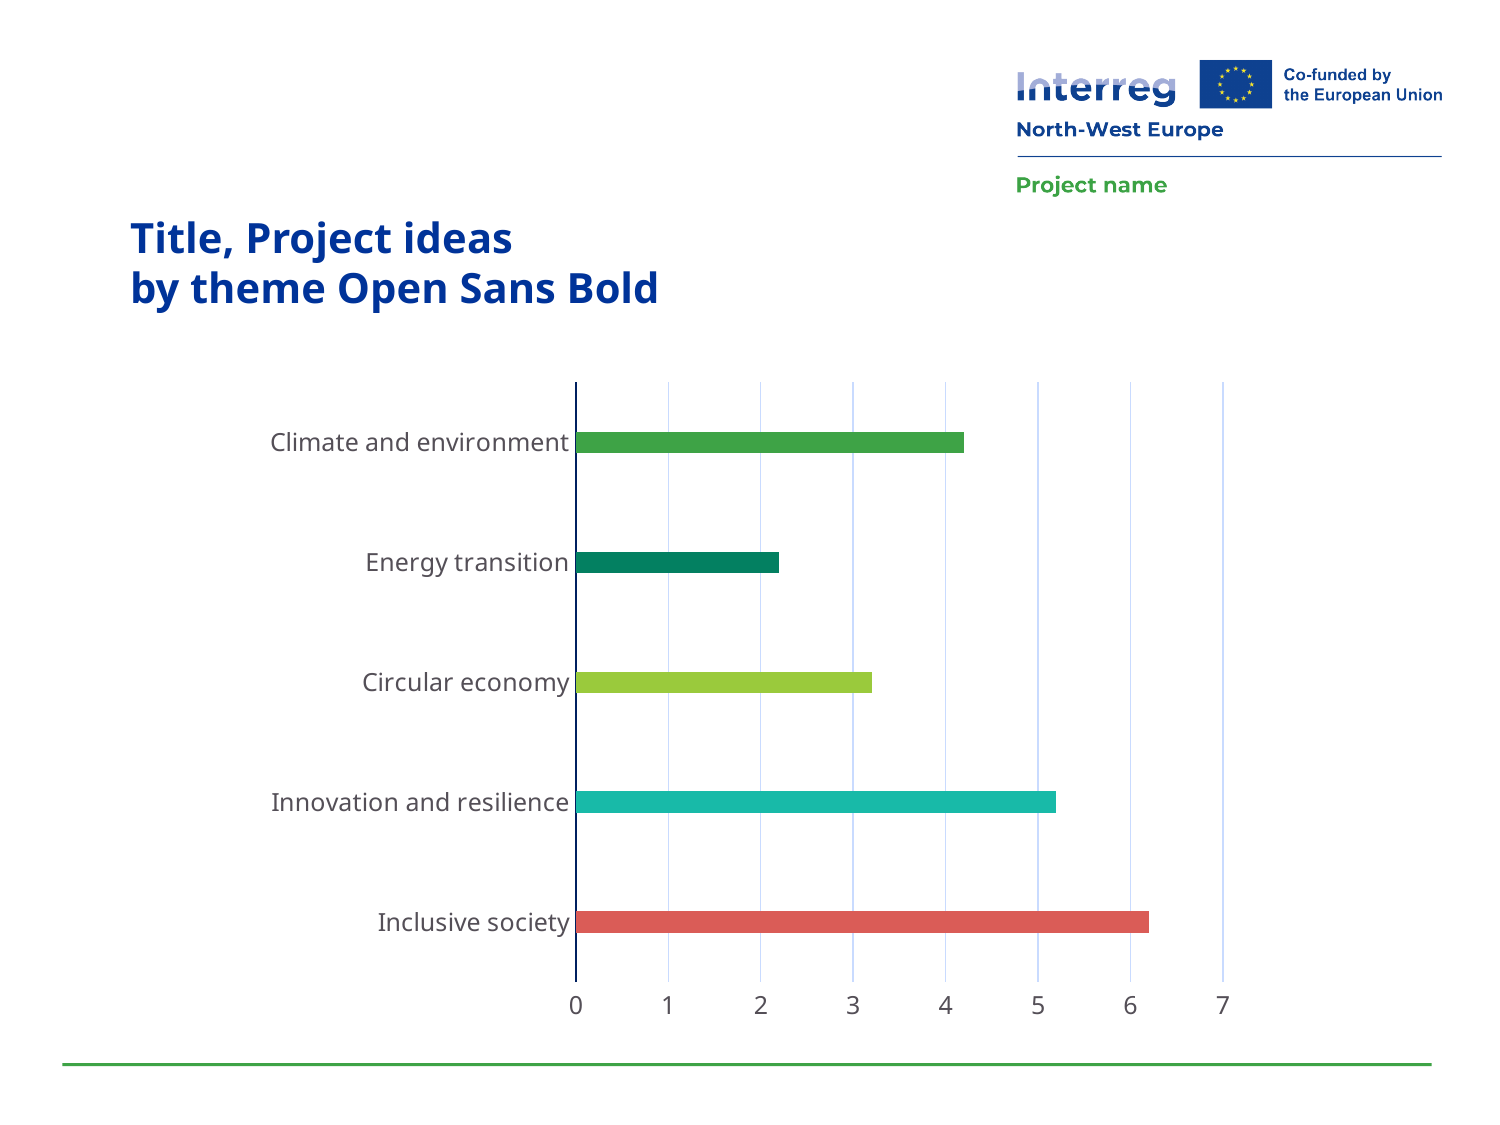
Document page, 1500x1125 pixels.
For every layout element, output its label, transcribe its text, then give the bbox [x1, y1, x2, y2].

chart [249, 369, 1250, 1036]
text_box Title, Project ideas by theme Open Sans Bold [115, 204, 859, 352]
picture [958, 0, 1500, 252]
